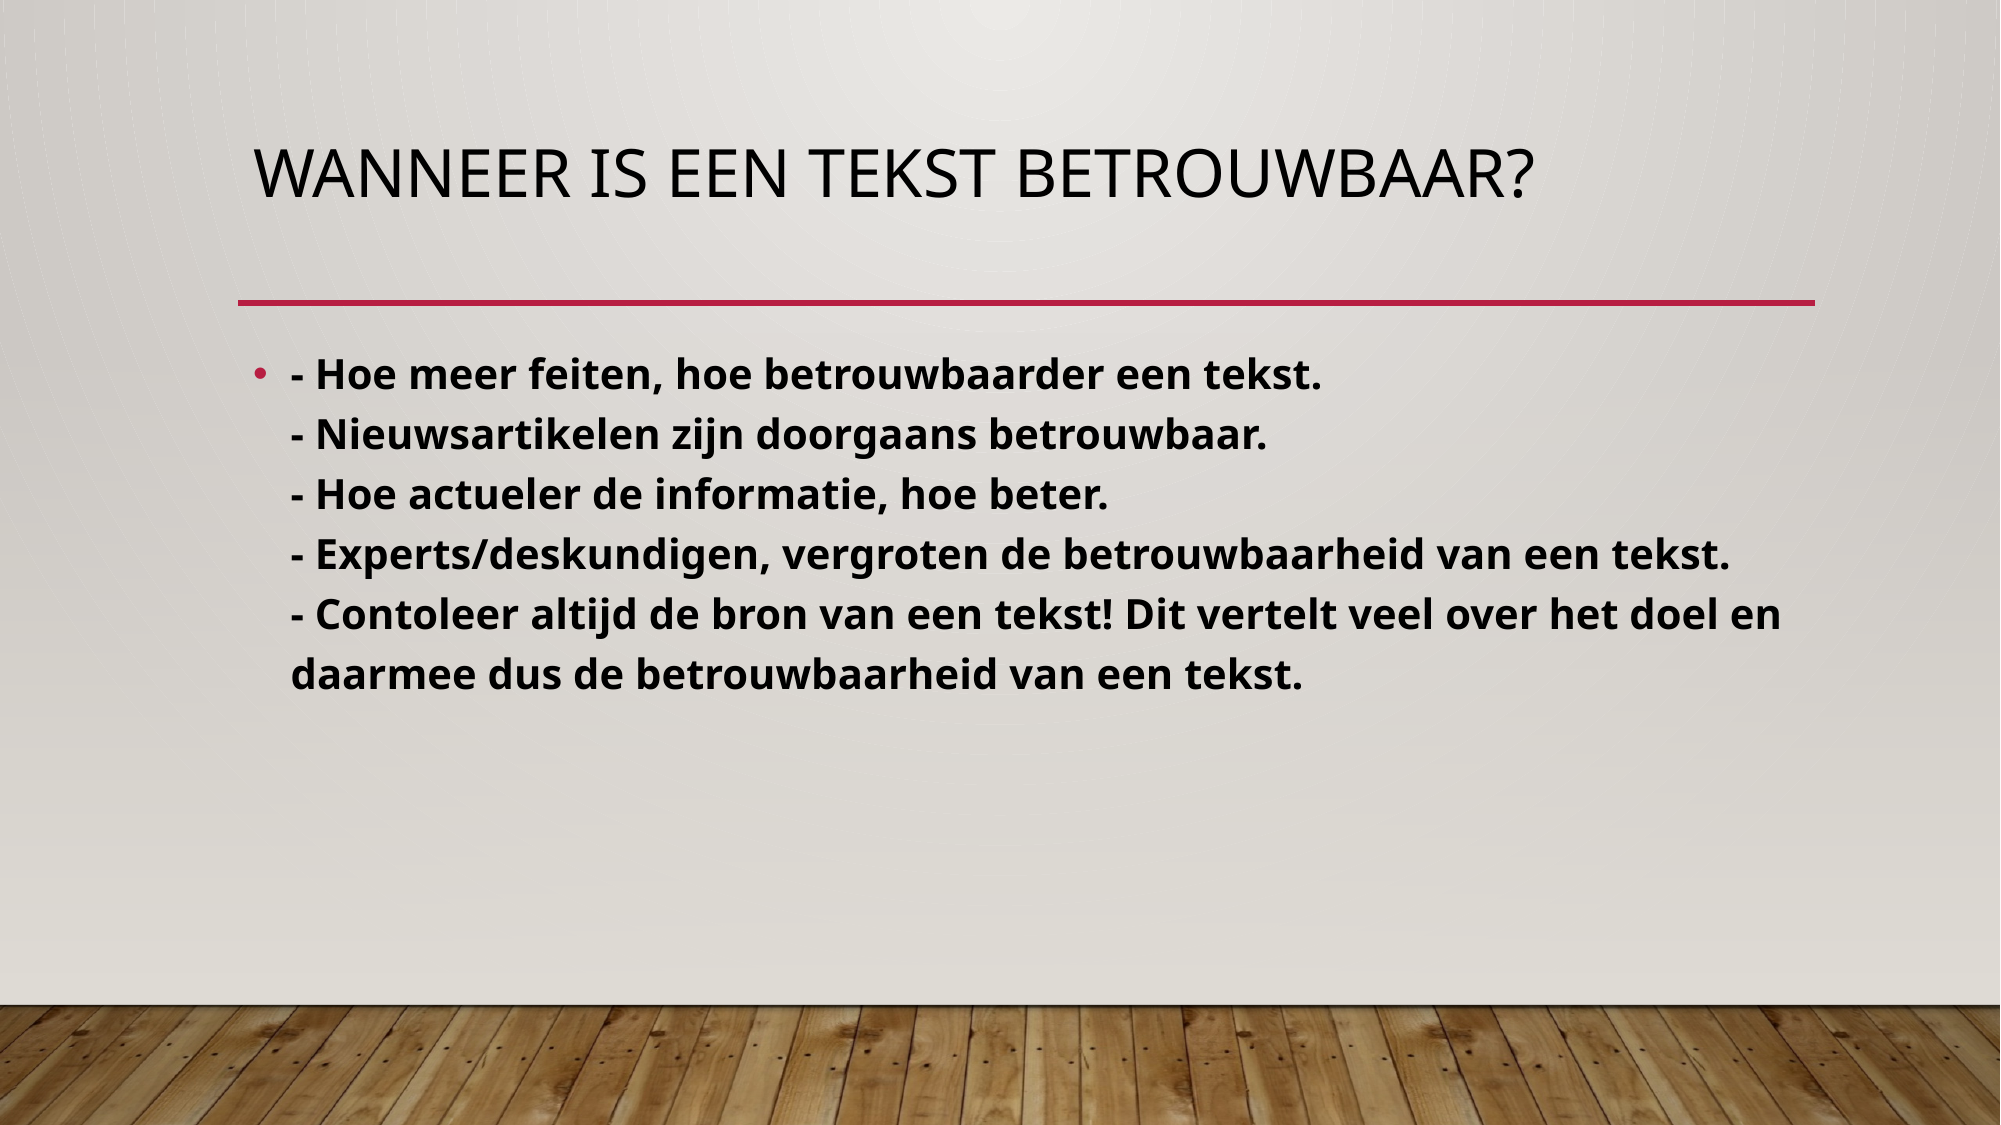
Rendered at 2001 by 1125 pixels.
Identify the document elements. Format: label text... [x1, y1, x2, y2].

picture [0, 1005, 2000, 1125]
list - Hoe meer feiten, hoe betrouwbaarder een tekst. - Nieuwsartikelen zijn doorgaans betrouwbaar. - Hoe actueler de informatie, hoe beter. - Experts/deskundigen, vergroten de betrouwbaarheid van een tekst. - Contoleer altijd de bron van een tekst! Dit vertelt veel over het doel en daarmee dus de betrouwbaarheid van een tekst. [238, 330, 1814, 897]
title Wanneer is een tekst betrouwbaar? [238, 131, 1814, 305]
